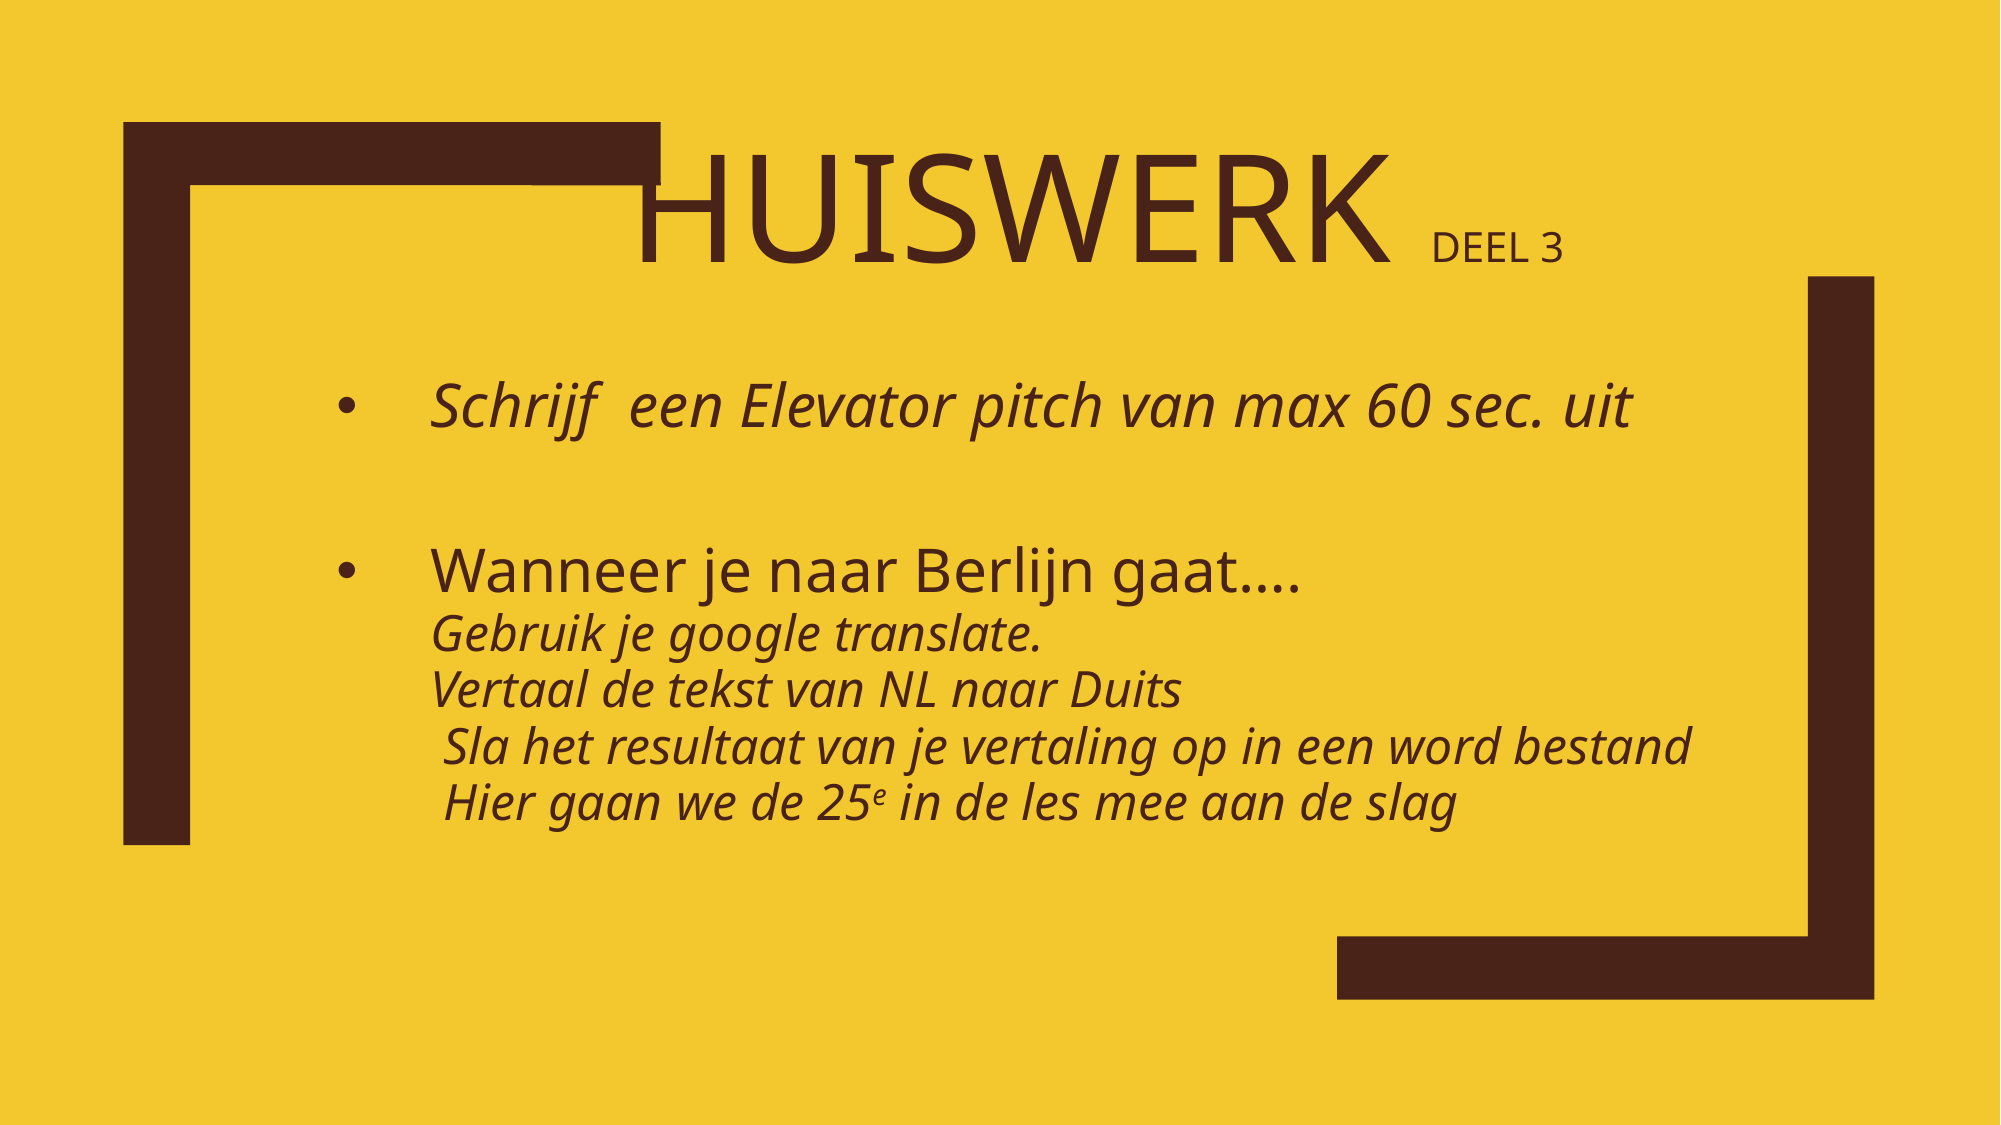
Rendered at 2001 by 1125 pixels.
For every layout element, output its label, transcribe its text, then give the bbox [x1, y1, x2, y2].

title Huiswerk deel 3 [422, 102, 1770, 278]
subtitle Schrijf een Elevator pitch van max 60 sec. uit Wanneer je naar Berlijn gaat…. Gebruik je google translate. Vertaal de tekst van NL naar Duits Sla het resultaat van je vertaling op in een word bestand Hier gaan we de 25e in de les mee aan de slag [246, 278, 1807, 536]
